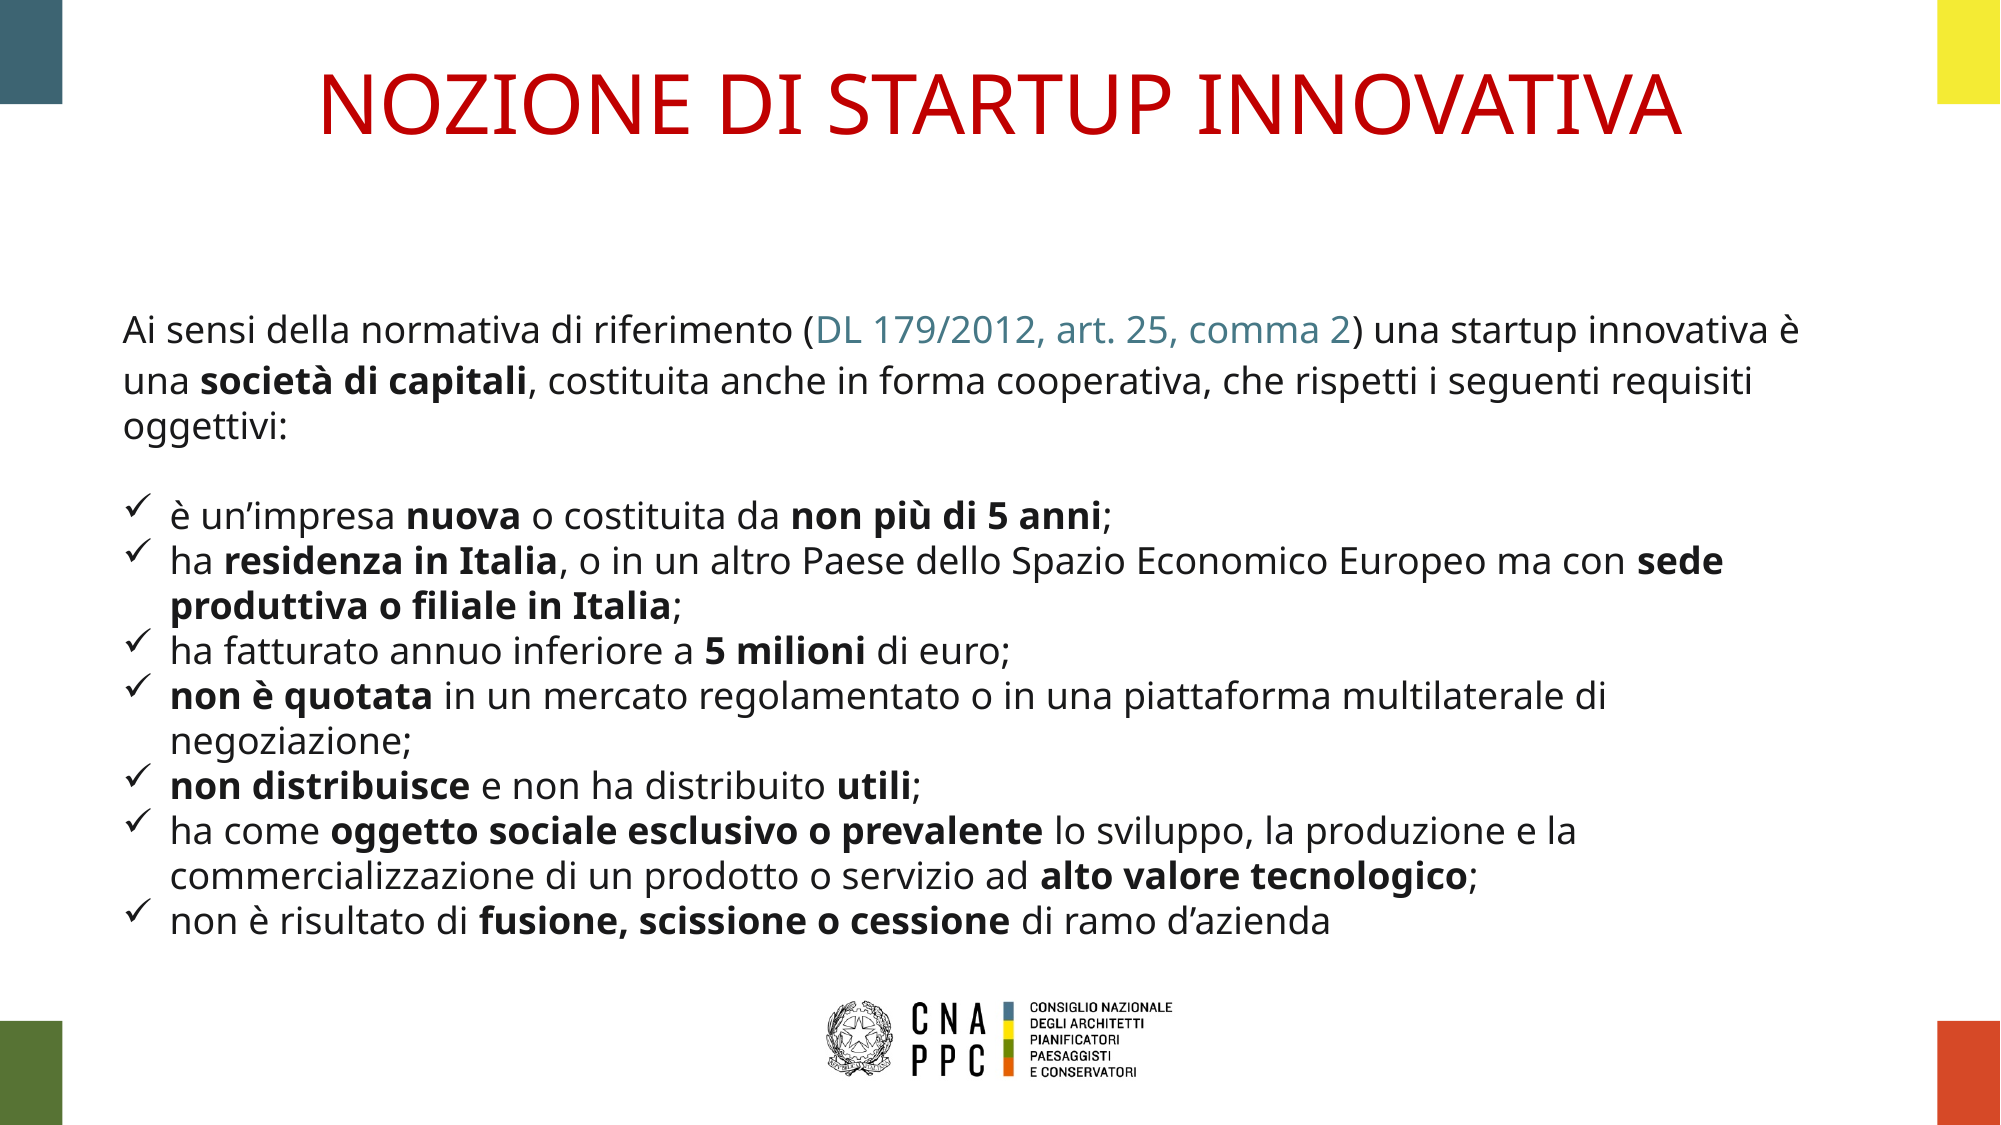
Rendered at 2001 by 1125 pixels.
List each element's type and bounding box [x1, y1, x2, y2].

text_box [0, 0, 2000, 1125]
